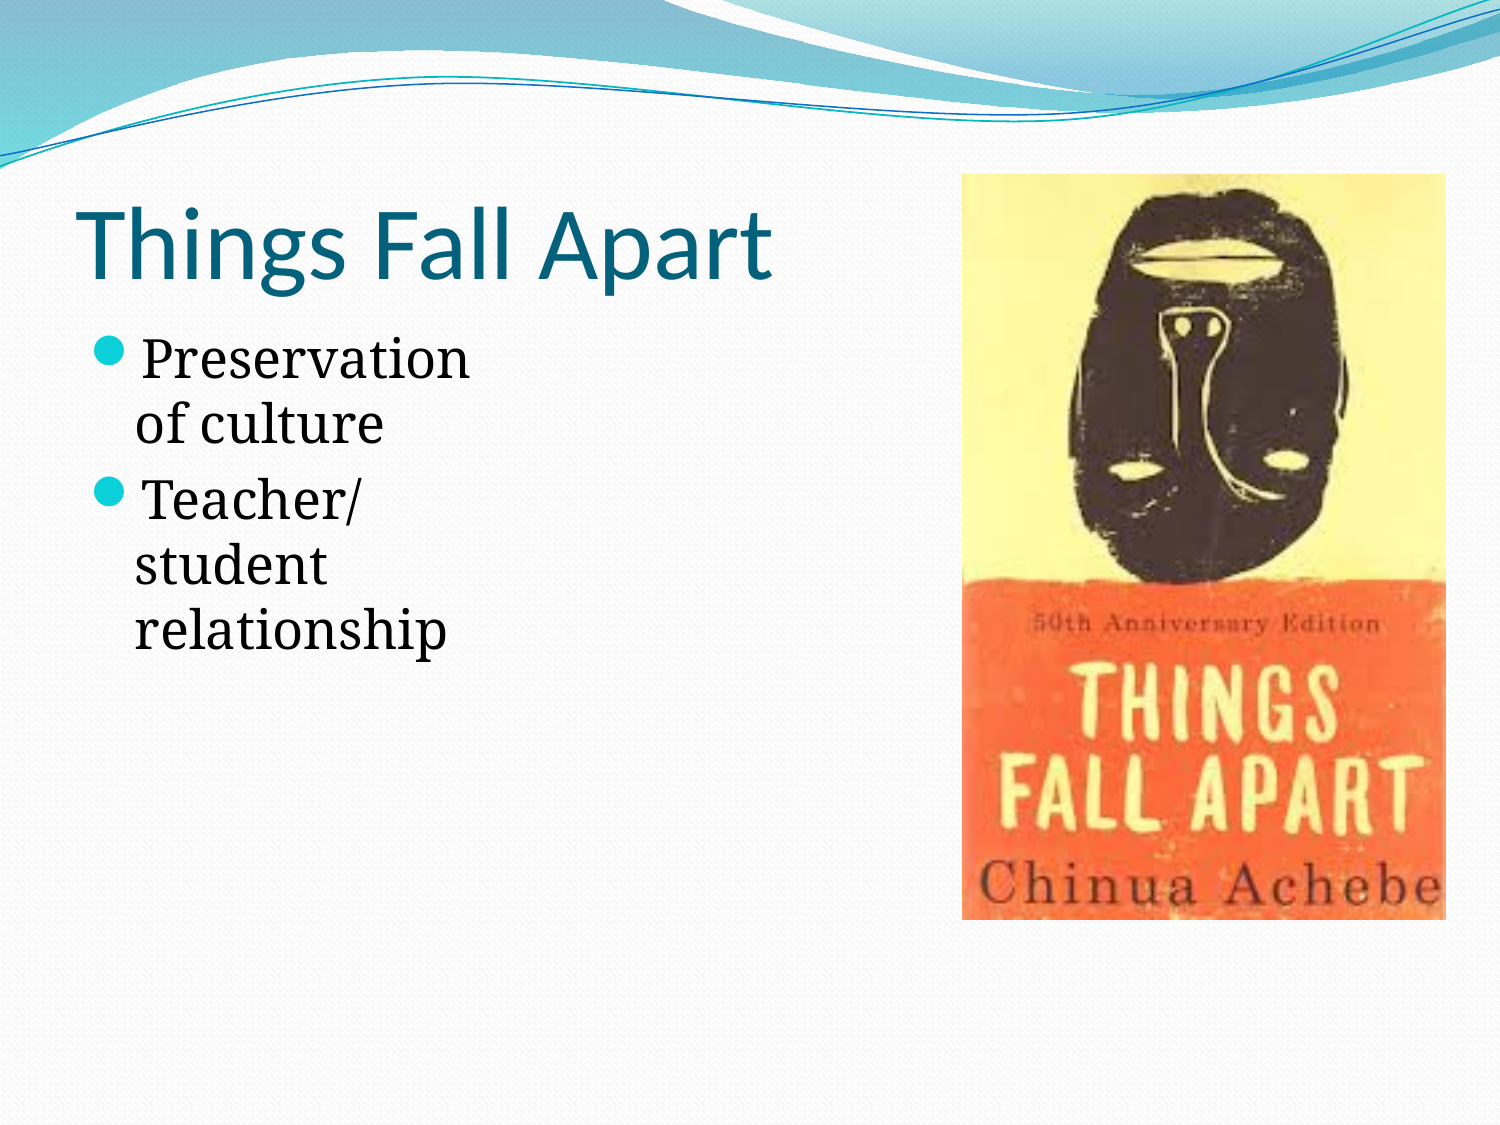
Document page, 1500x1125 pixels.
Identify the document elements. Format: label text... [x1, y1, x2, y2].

title Things Fall Apart [75, 115, 838, 300]
list Preservation of culture Teacher/student relationship [75, 317, 550, 1038]
picture [962, 174, 1446, 920]
